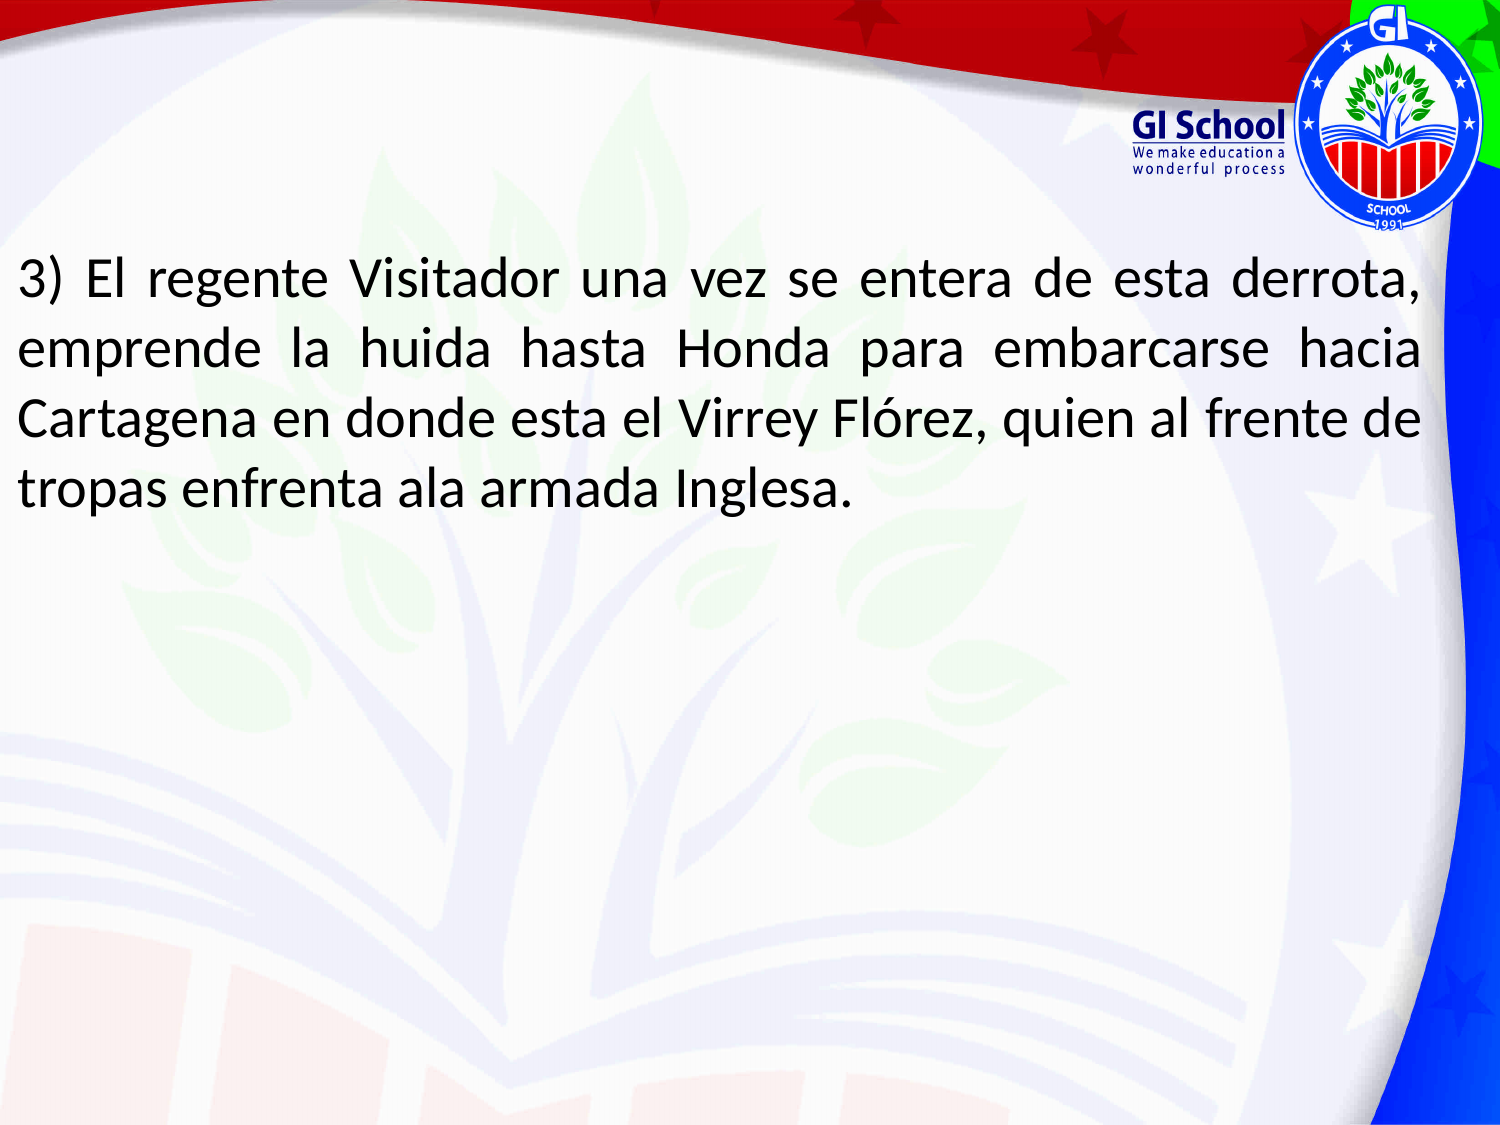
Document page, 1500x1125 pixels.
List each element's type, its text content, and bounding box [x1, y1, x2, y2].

text_box 3) El regente Visitador una vez se entera de esta derrota, emprende la huida hasta Honda para embarcarse hacia Cartagena en donde esta el Virrey Flórez, quien al frente de tropas enfrenta ala armada Inglesa. [3, 231, 1439, 527]
picture [0, 0, 1500, 1125]
